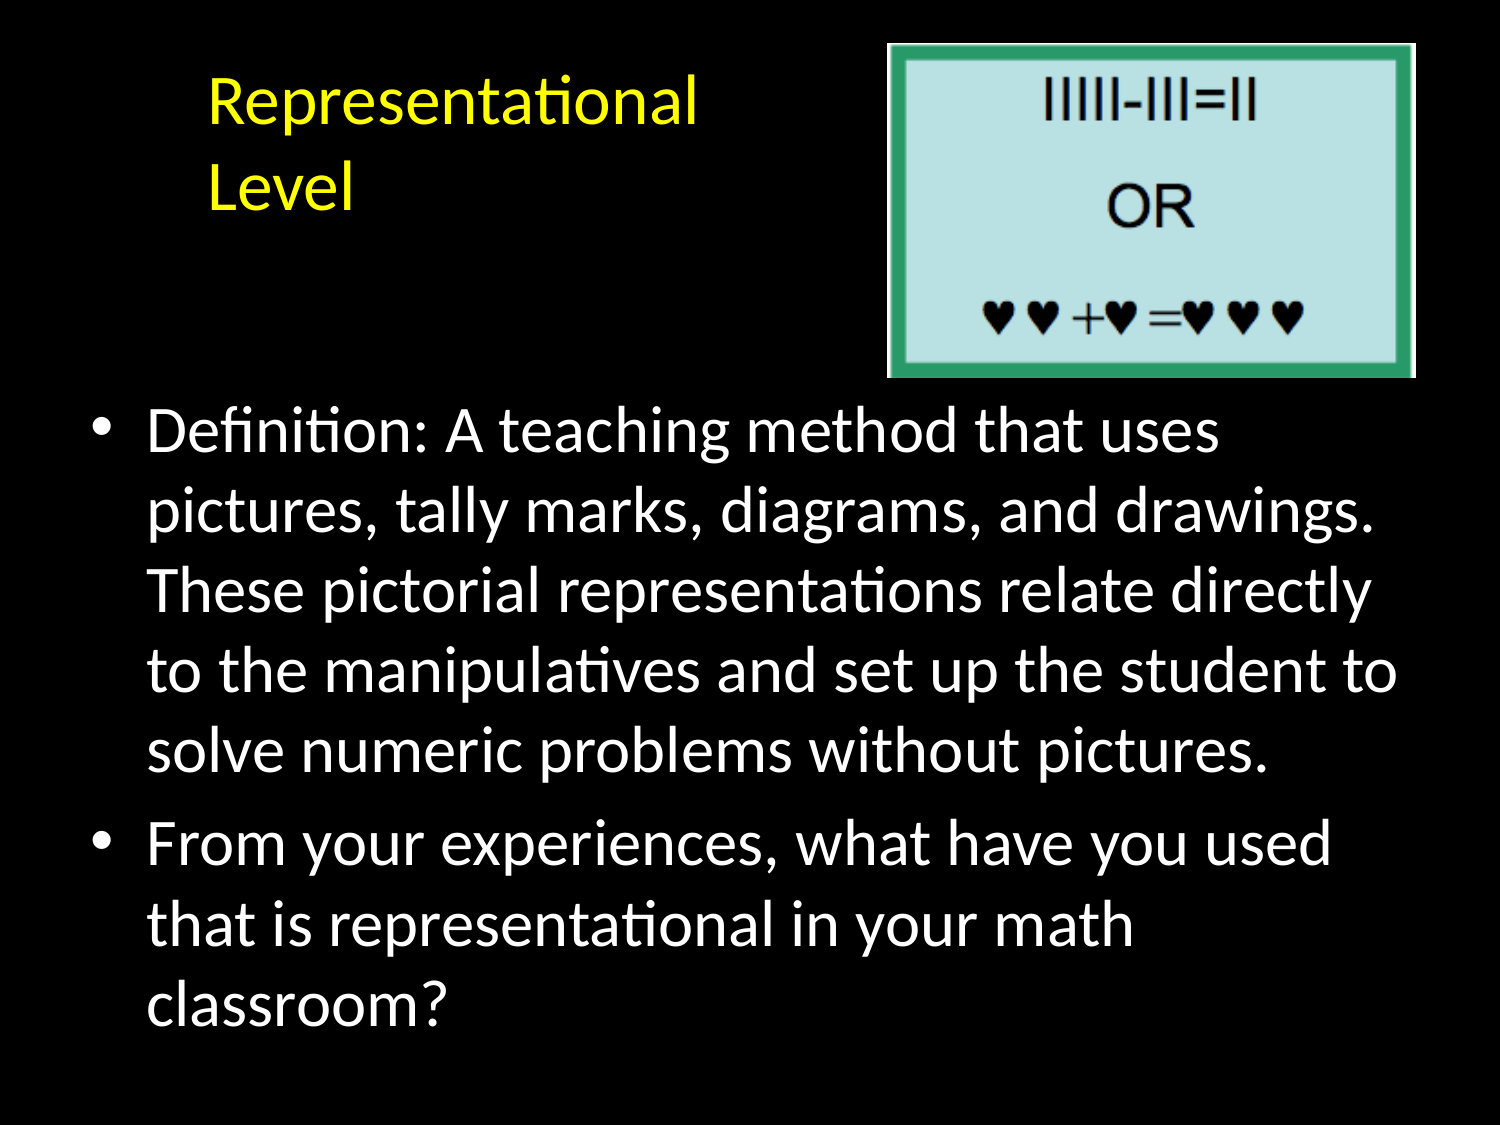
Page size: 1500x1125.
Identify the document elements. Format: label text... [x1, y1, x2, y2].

title Representational Level [1419, 45, 1425, 233]
list Definition: A teaching method that uses pictures, tally marks, diagrams, and drawings. These pictorial representations relate directly to the manipulatives and set up the student to solve numeric problems without pictures. From your experiences, what have you used that is representational in your math classroom? [75, 377, 1425, 1074]
picture [887, 43, 1416, 379]
title Representational Level [75, 45, 884, 233]
